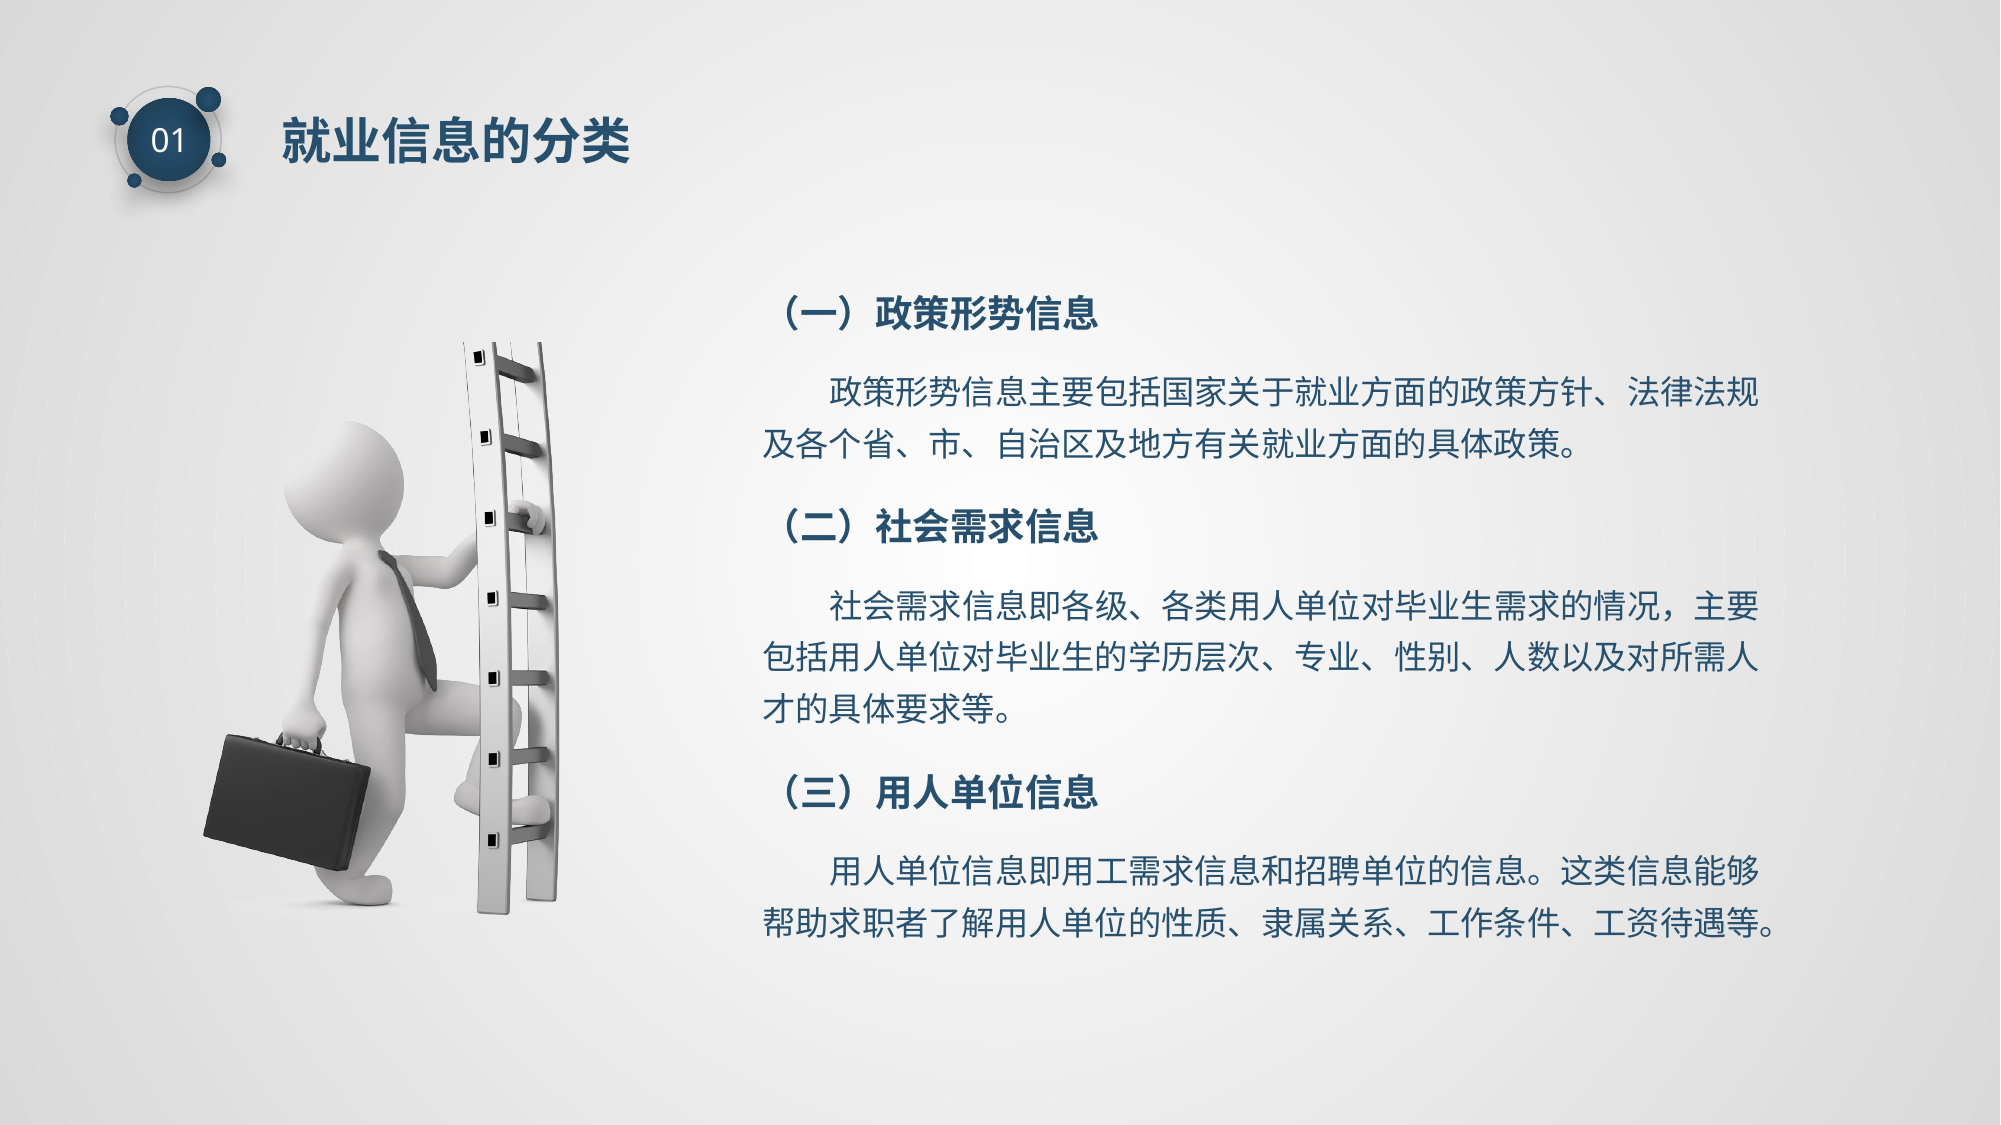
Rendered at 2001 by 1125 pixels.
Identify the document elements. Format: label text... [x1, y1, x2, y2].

picture [169, 342, 629, 933]
text_box （三）用人单位信息 用人单位信息即用工需求信息和招聘单位的信息。这类信息能够帮助求职者了解用人单位的性质、隶属关系、工作条件、工资待遇等。 [747, 738, 1793, 950]
text_box （一）政策形势信息 政策形势信息主要包括国家关于就业方面的政策方针、法律法规及各个省、市、自治区及地方有关就业方面的具体政策。 [747, 259, 1793, 471]
text_box （二）社会需求信息 社会需求信息即各级、各类用人单位对毕业生需求的情况，主要包括用人单位对毕业生的学历层次、专业、性别、人数以及对所需人才的具体要求等。 [747, 473, 1793, 736]
text_box 就业信息的分类 [266, 101, 647, 177]
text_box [110, 86, 226, 193]
